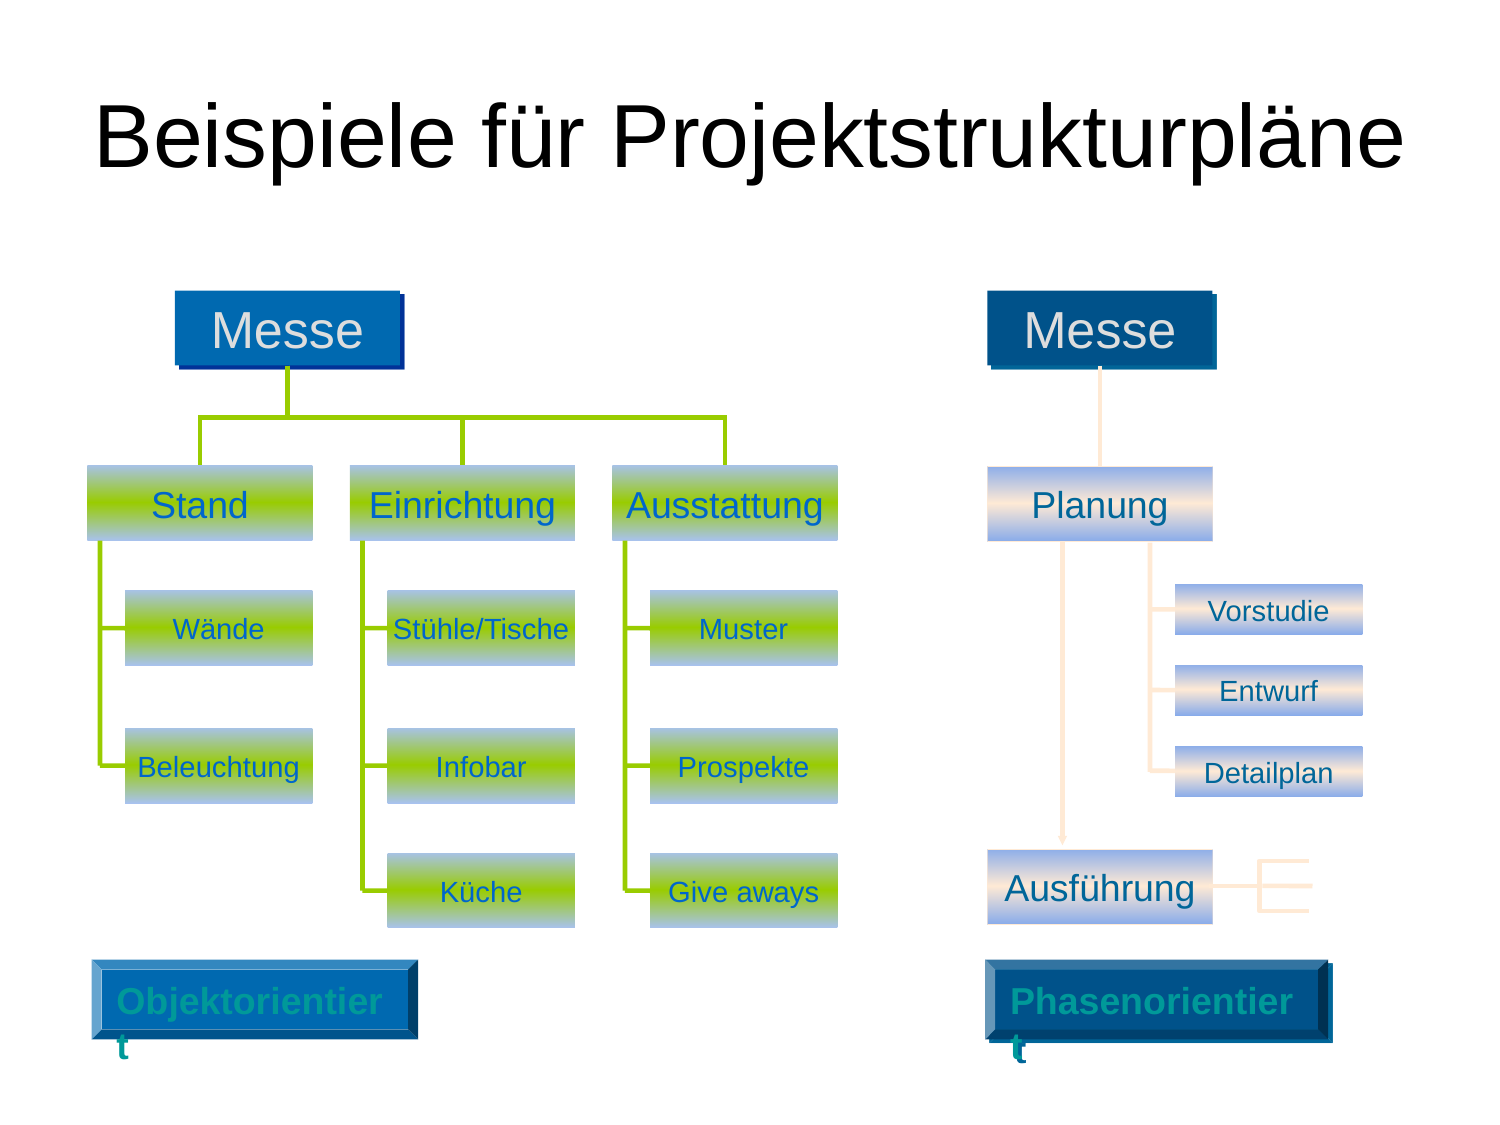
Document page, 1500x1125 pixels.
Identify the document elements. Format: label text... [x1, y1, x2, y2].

title Beispiele für Projektstrukturpläne [70, 50, 1430, 213]
text_box Messe [174, 290, 400, 364]
text_box Phasenorientiert [985, 959, 1329, 1040]
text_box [987, 365, 1363, 925]
text_box Messe [987, 290, 1213, 365]
text_box Objektorientiert [91, 959, 419, 1040]
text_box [87, 365, 838, 929]
